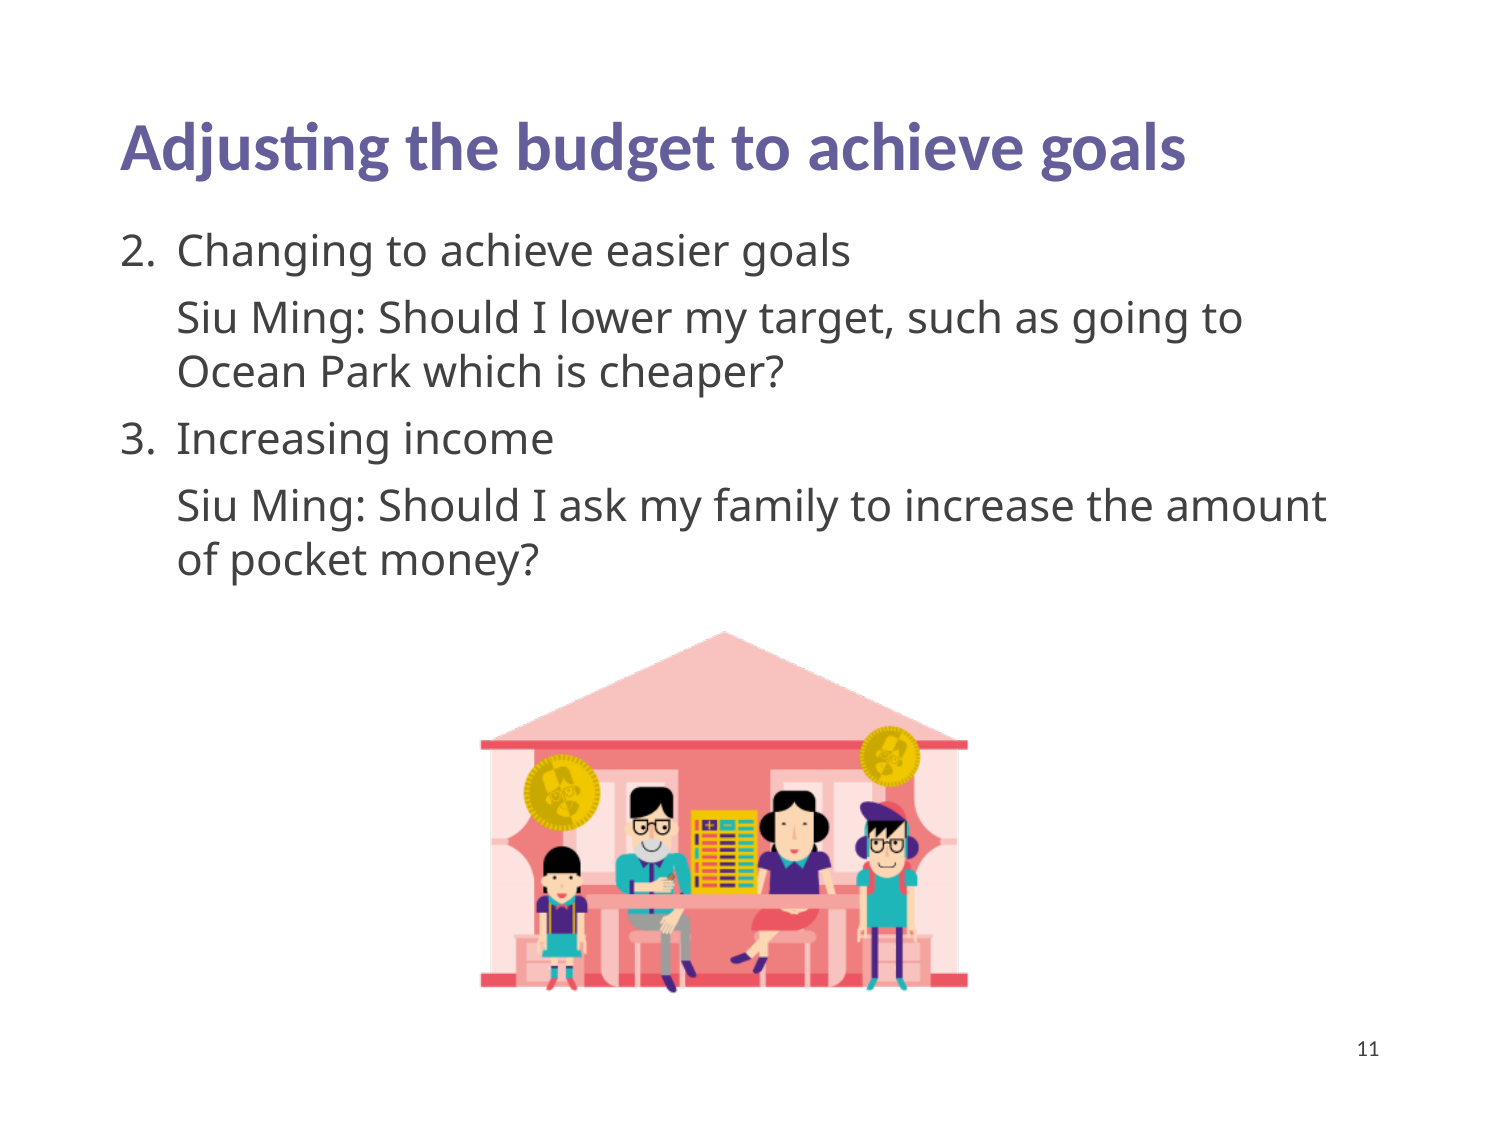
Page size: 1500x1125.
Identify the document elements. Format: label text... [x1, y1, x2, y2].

list Changing to achieve easier goals Siu Ming: Should I lower my target, such as going to Ocean Park which is cheaper? Increasing income Siu Ming: Should I ask my family to increase the amount of pocket money? [119, 220, 1381, 815]
slide_number 11 [1353, 1035, 1381, 1062]
list Adjusting the budget to achieve goals [119, 113, 1382, 206]
picture [297, 495, 1152, 1100]
